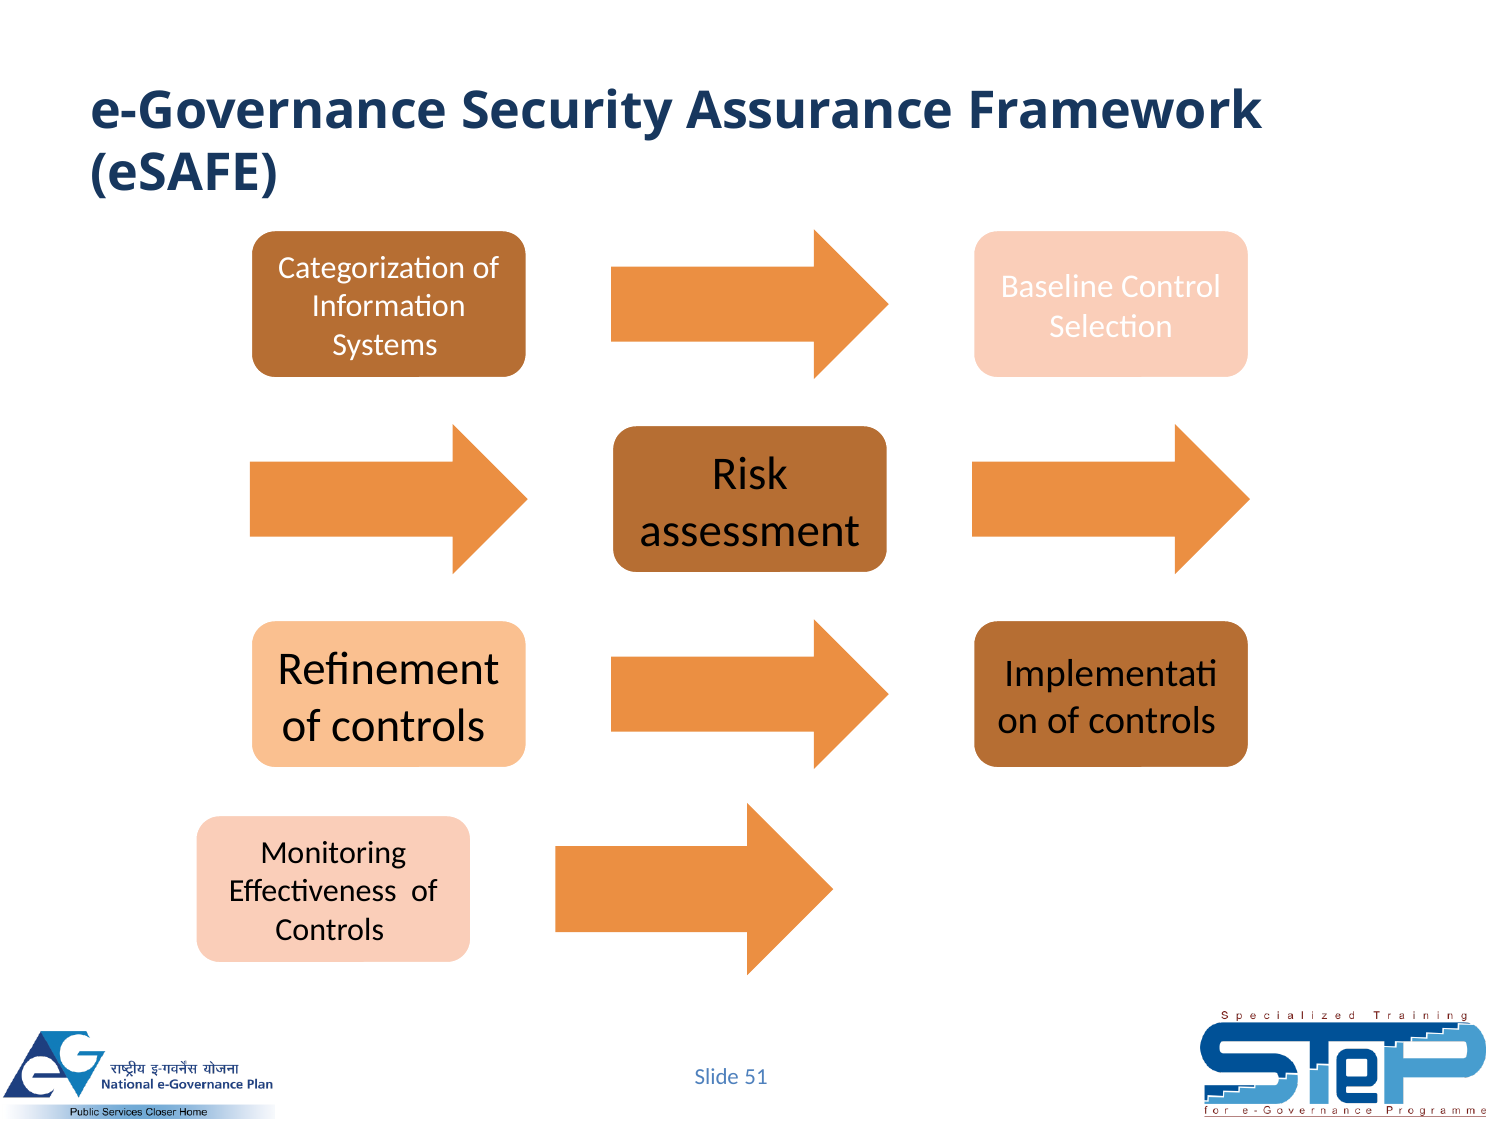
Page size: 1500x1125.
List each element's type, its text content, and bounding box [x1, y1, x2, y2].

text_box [249, 228, 1251, 897]
picture [2, 1031, 275, 1119]
title e-Governance Security Assurance Framework (eSAFE) [75, 45, 1425, 233]
picture [1200, 1011, 1486, 1117]
